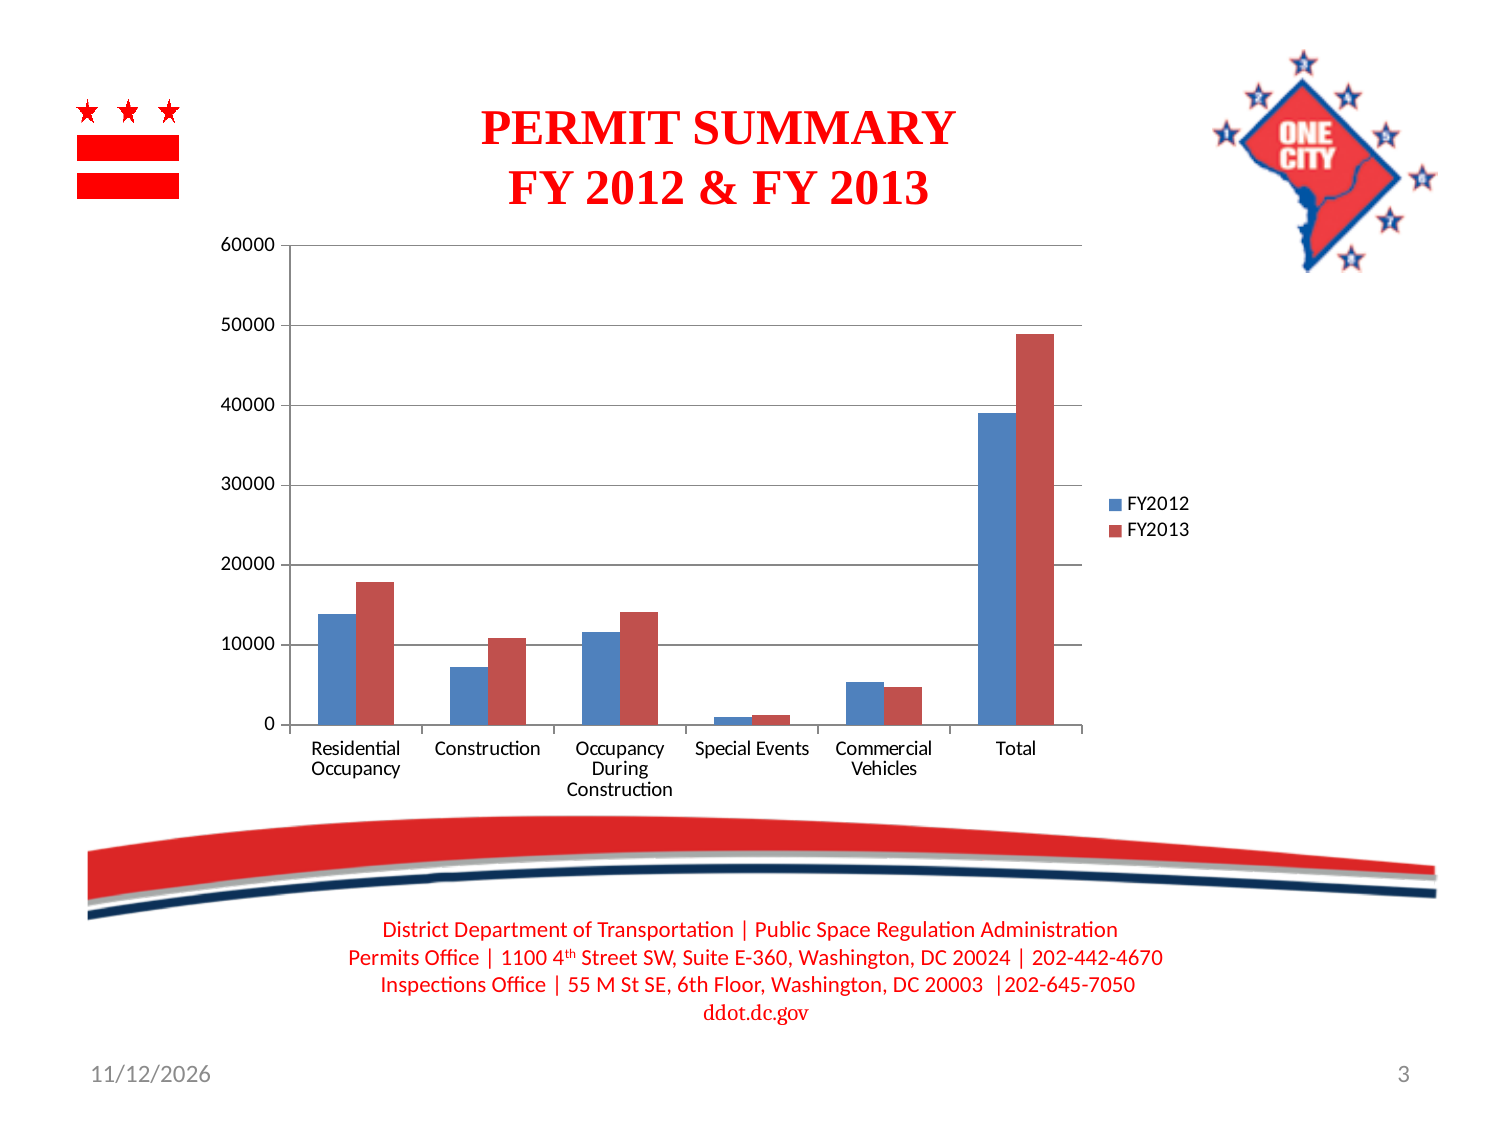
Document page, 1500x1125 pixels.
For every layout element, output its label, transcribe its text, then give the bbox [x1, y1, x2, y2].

text_box PERMIT SUMMARY FY 2012 & FY 2013 [287, 87, 1150, 222]
slide_number 3 [1074, 1042, 1425, 1103]
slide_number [75, 1042, 425, 1103]
picture [1212, 49, 1438, 274]
text_box District Department of Transportation | Public Space Regulation Administration Permits Office | 1100 4th Street SW, Suite E-360, Washington, DC 20024 | 202-442-4670 Inspections Office | 55 M St SE, 6th Floor, Washington, DC 20003 |202-645-7050 ddot.dc.gov [62, 899, 1450, 1050]
picture [74, 99, 180, 202]
chart [200, 223, 1210, 813]
picture [87, 812, 1440, 951]
